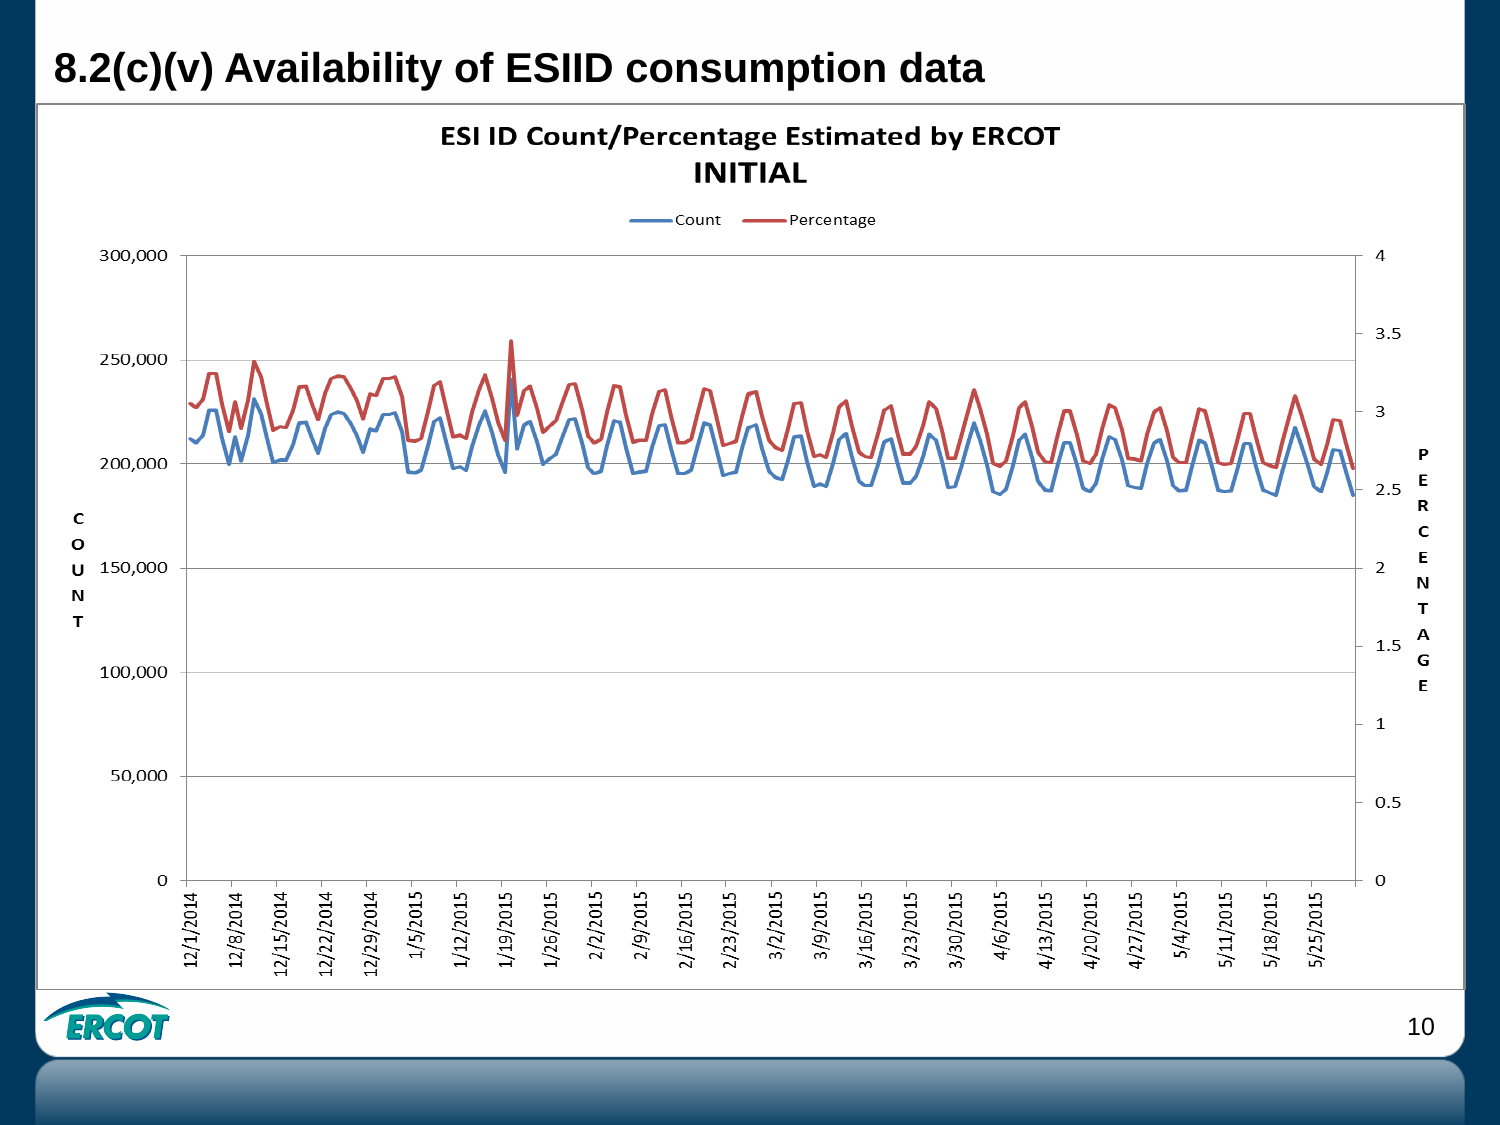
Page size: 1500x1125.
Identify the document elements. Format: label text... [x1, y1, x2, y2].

title 8.2(c)(v) Availability of ESIID consumption data [38, 27, 1427, 101]
picture [35, 0, 1466, 1125]
